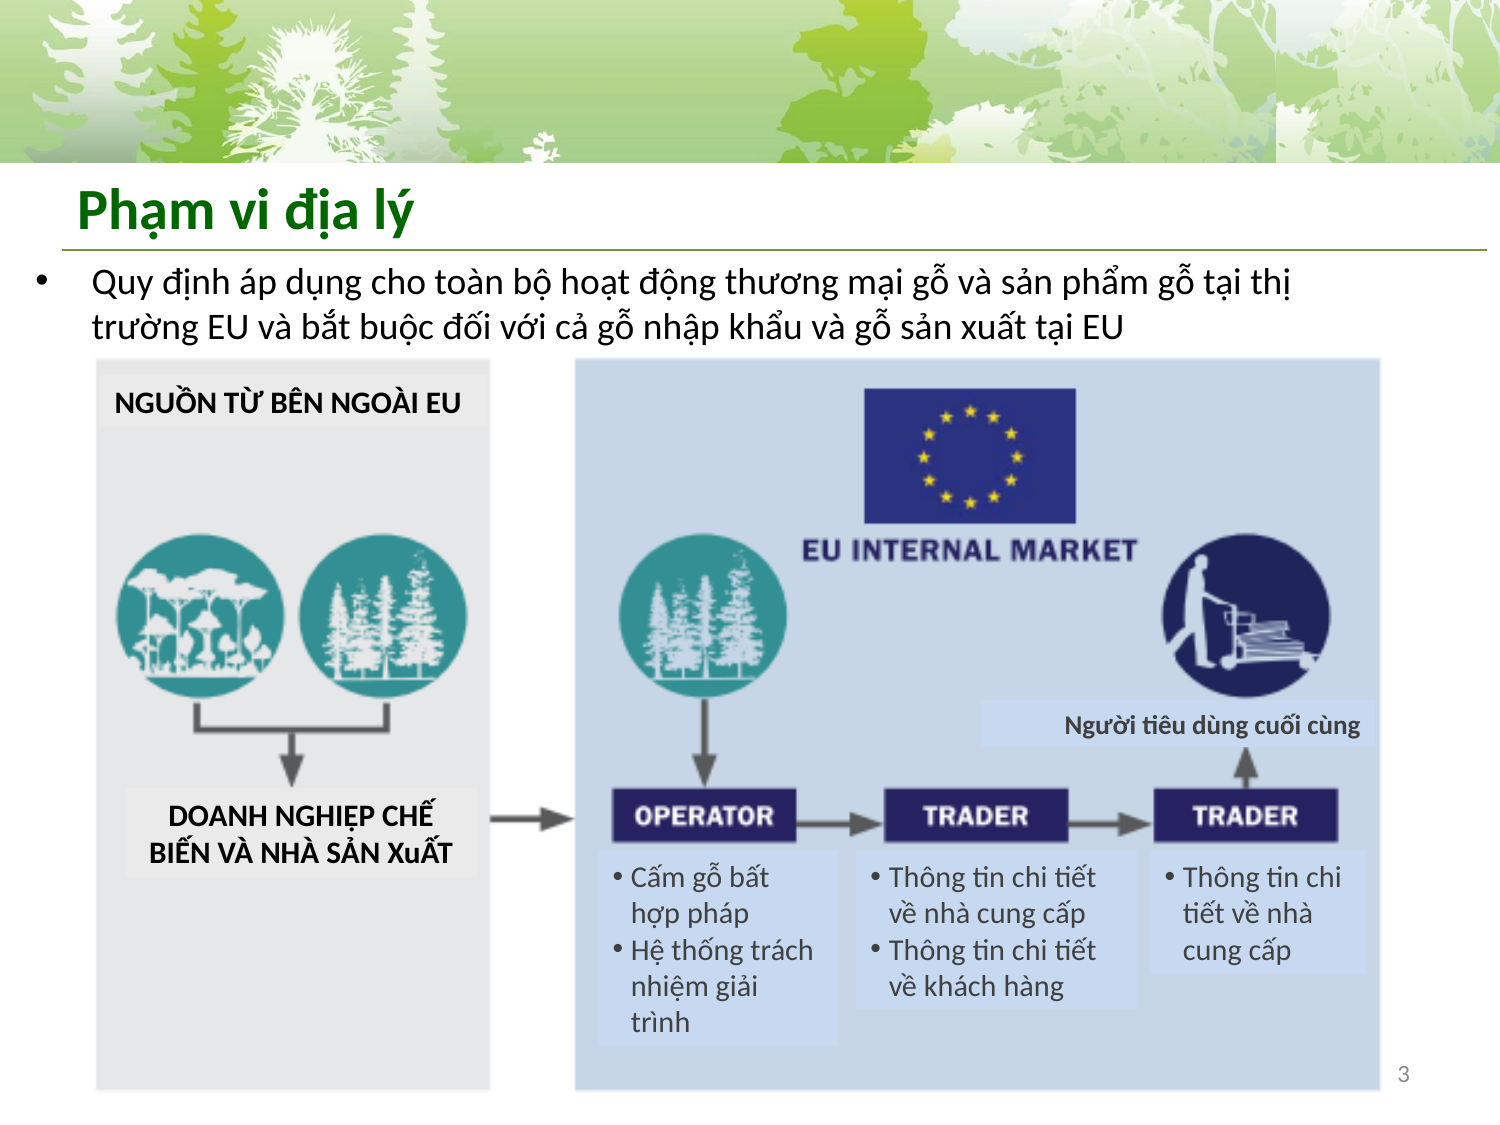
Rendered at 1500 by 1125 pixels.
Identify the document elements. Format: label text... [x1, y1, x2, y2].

title Phạm vi địa lý [62, 174, 1350, 238]
list Quy định áp dụng cho toàn bộ hoạt động thương mại gỗ và sản phẩm gỗ tại thị trường EU và bắt buộc đối với cả gỗ nhập khẩu và gỗ sản xuất tại EU [20, 249, 1416, 402]
slide_number 3 [1404, 1042, 1425, 1103]
picture [0, 0, 1500, 163]
picture [87, 349, 1401, 1101]
